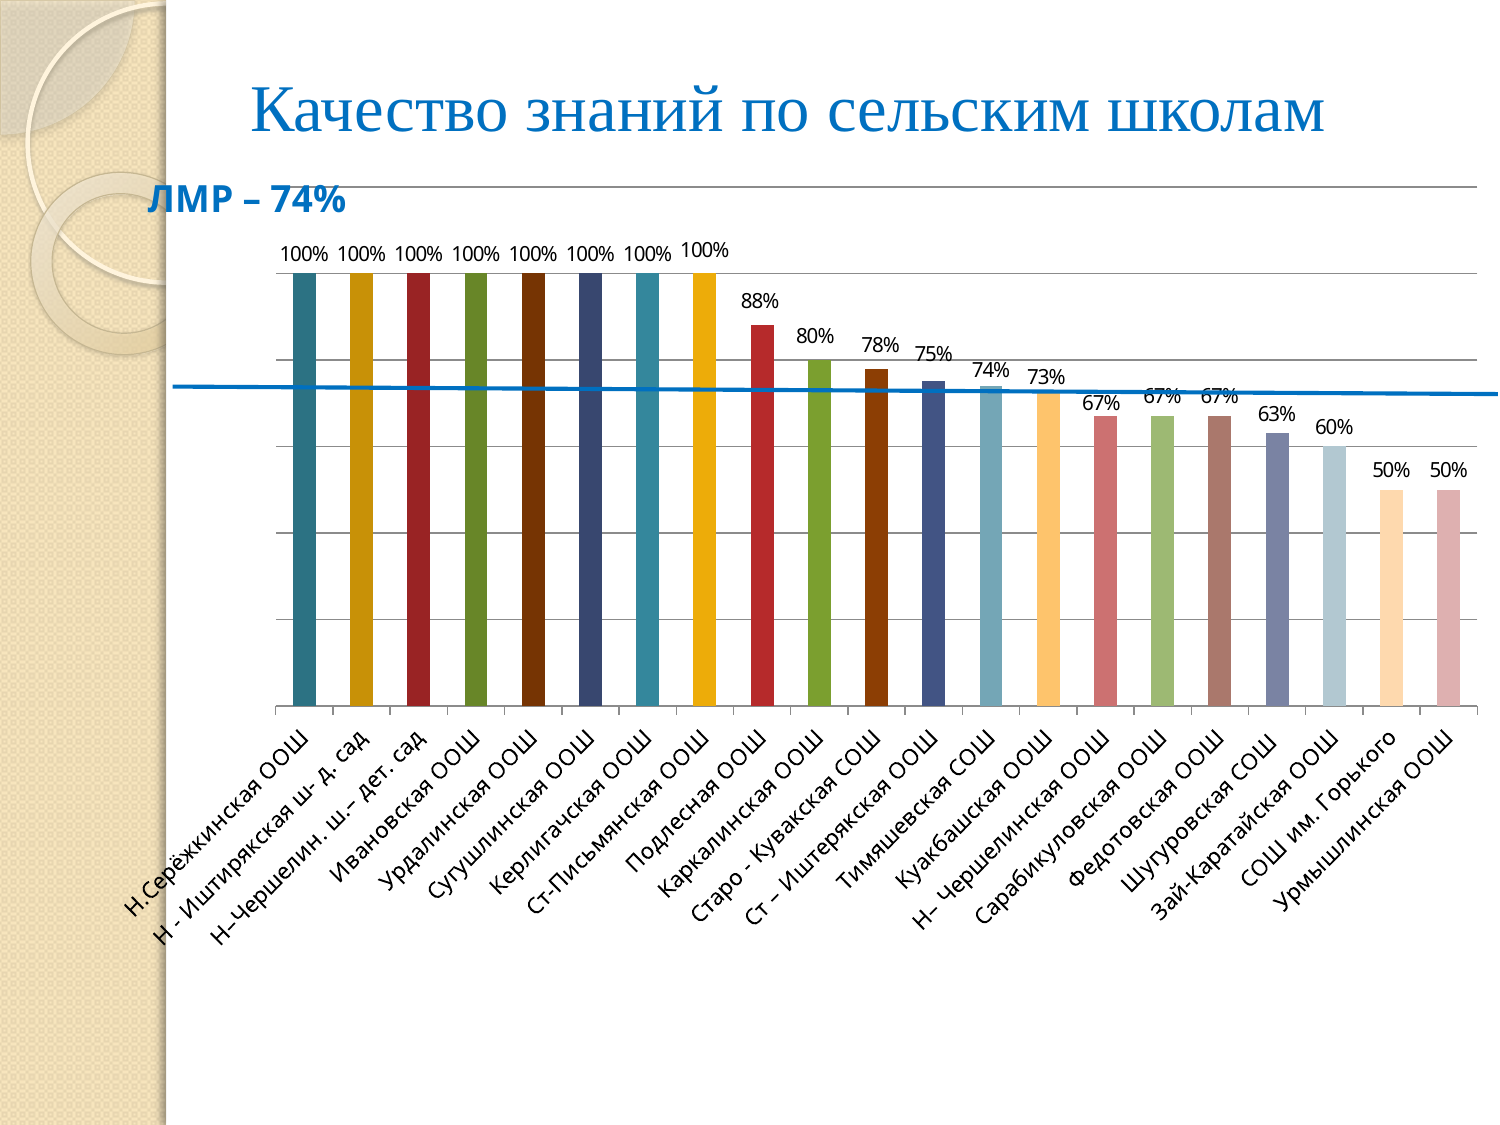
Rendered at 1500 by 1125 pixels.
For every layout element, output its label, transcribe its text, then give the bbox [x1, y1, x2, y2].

chart [116, 163, 1500, 952]
title Качество знаний по сельским школам [235, 0, 1466, 161]
